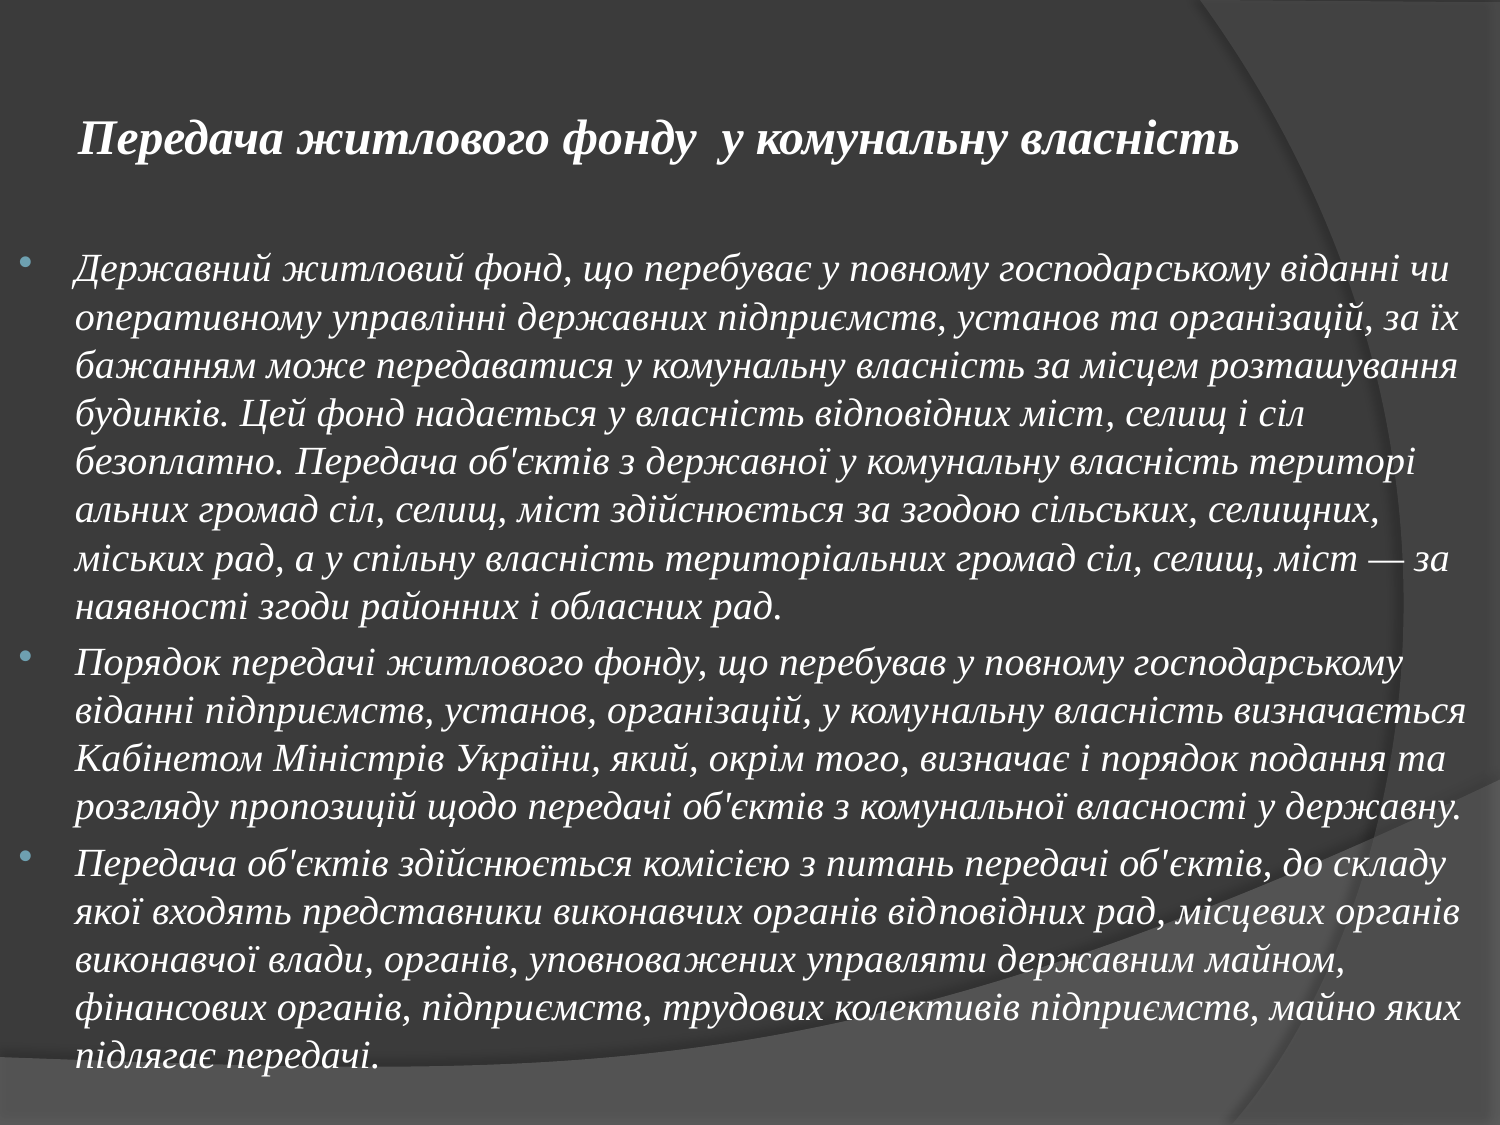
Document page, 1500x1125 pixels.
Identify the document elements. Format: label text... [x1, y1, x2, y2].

title Передача житлового фонду у комунальну власність [70, 70, 1296, 234]
list Державний житловий фонд, що перебуває у повному господар­ському віданні чи оперативному управлінні державних підприємств, установ та організацій, за їх бажанням може передаватися у кому­нальну власність за місцем розташування будинків. Цей фонд нада­ється у власність відповідних міст, селищ і сіл безоплатно. Передача об'єктів з державної у комунальну власність територі­альних громад сіл, селищ, міст здійснюється за згодою сільських, се­лищних, міських рад, а у спільну власність територіальних громад сіл, селищ, міст — за наявності згоди районних і обласних рад. Порядок передачі житлового фонду, що перебував у повному господарському віданні підприємств, установ, організацій, у кому­нальну власність визначається Кабінетом Міністрів України, який, окрім того, визначає і порядок подання та розгляду пропозицій щодо передачі об'єктів з комунальної власності у державну. Передача об'єктів здійснюється комісією з питань передачі об'­єктів, до складу якої входять представники виконавчих органів від­повідних рад, місцевих органів виконавчої влади, органів, уповнова­жених управляти державним майном, фінансових органів, підпри­ємств, трудових колективів підприємств, майно яких підлягає передачі. [0, 234, 1500, 1125]
